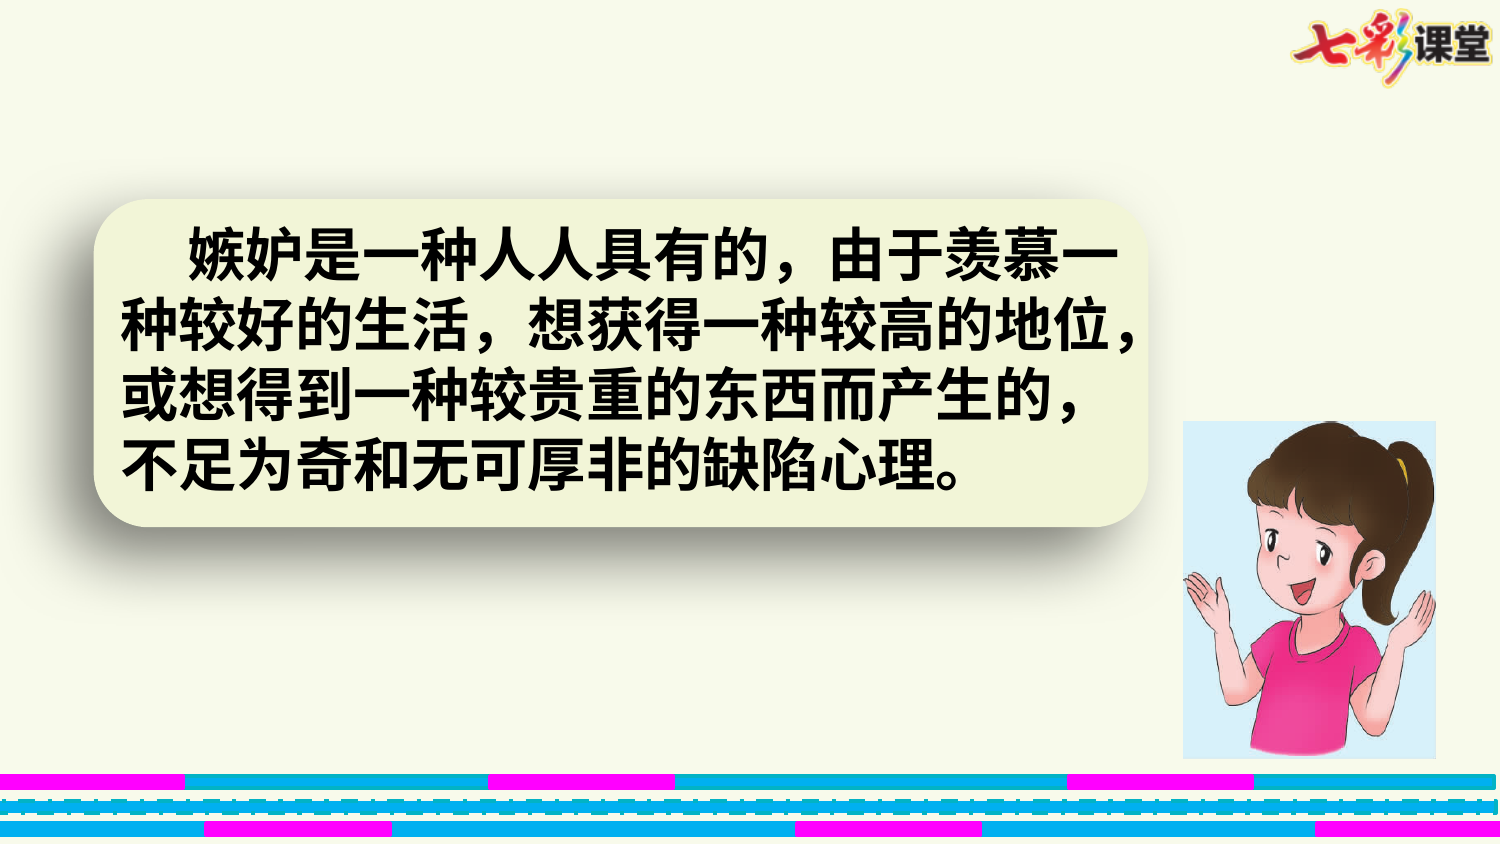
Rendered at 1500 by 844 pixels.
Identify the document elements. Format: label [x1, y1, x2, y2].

picture [1183, 421, 1437, 759]
text_box [93, 198, 1149, 528]
picture [1289, 8, 1495, 89]
